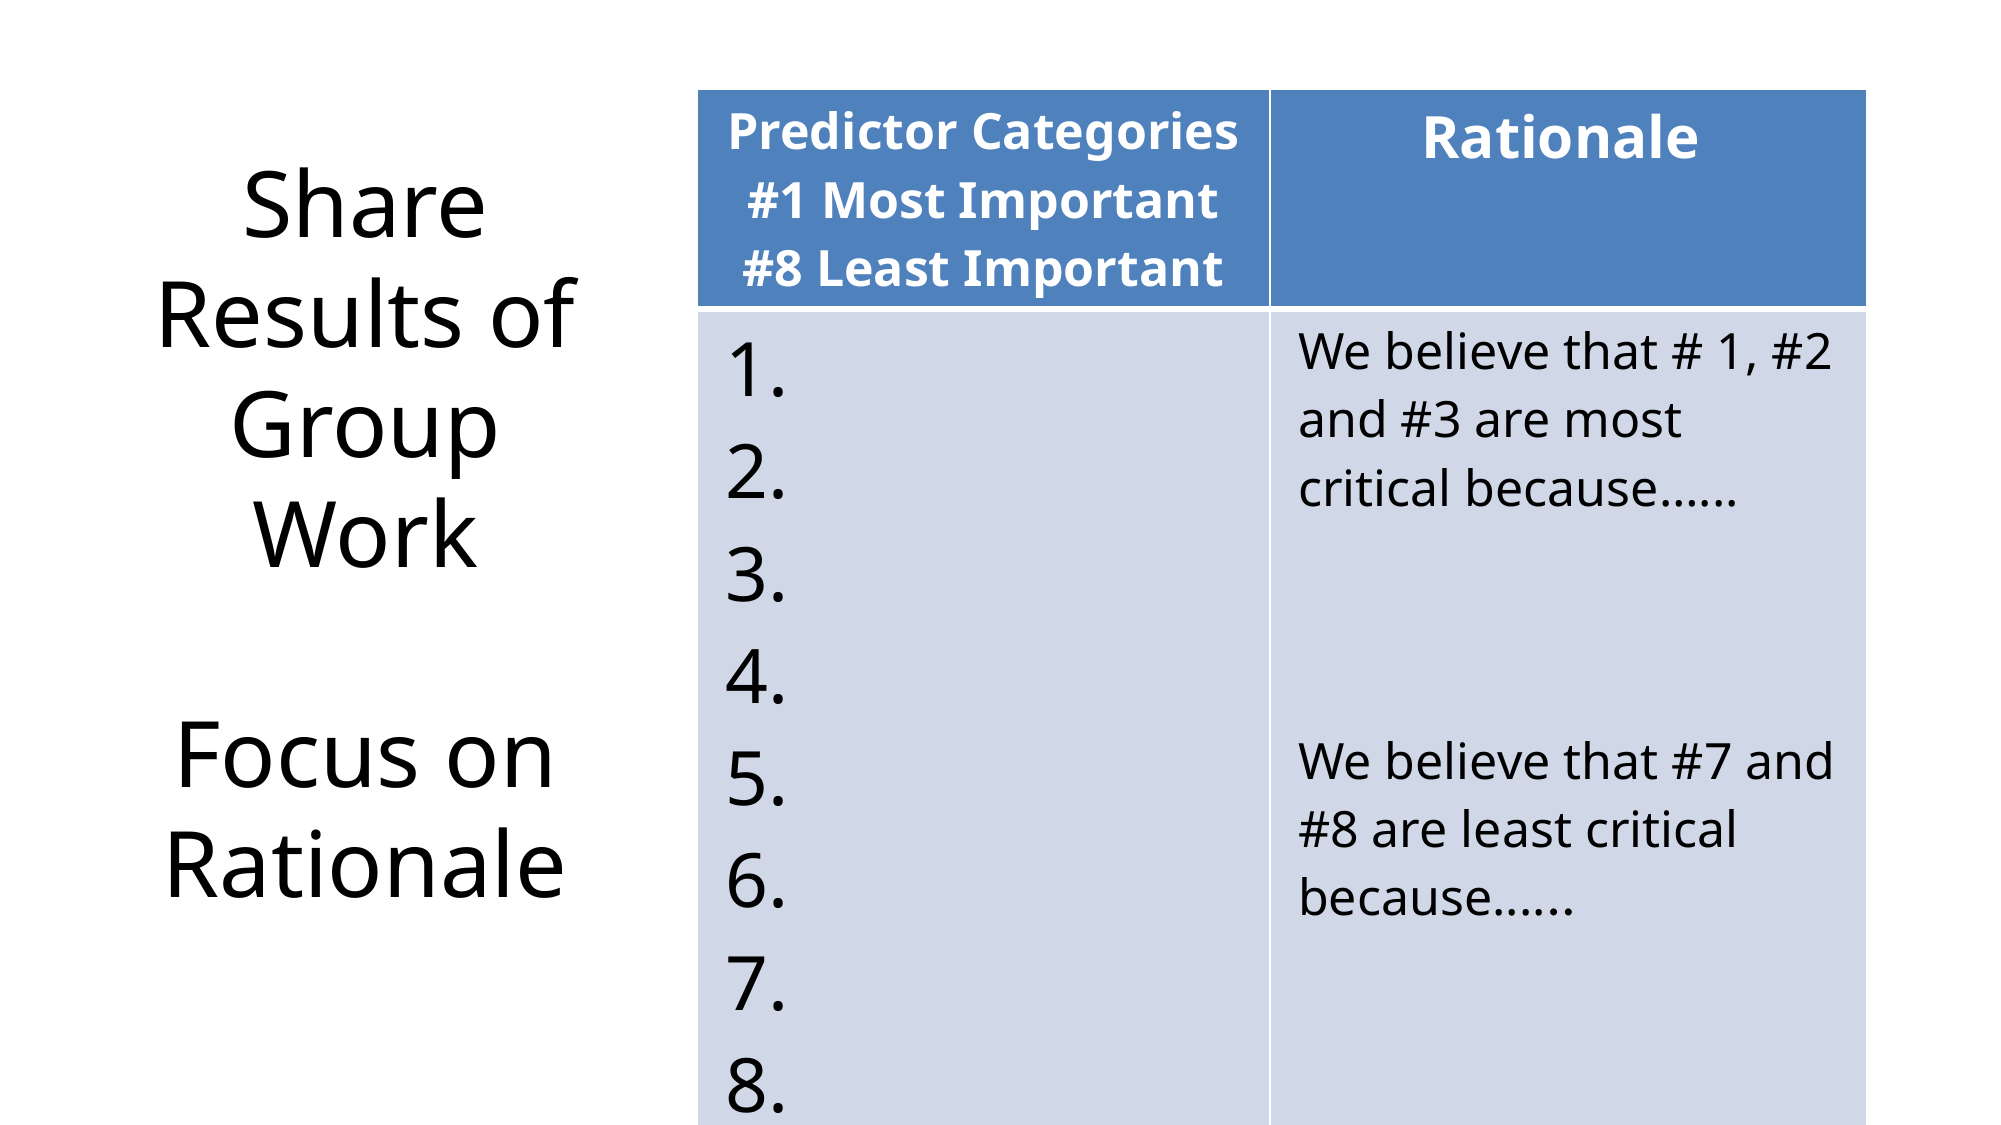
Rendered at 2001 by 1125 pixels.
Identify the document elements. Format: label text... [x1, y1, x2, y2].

title Share Results of Group Work Focus on Rationale [97, 491, 634, 571]
table_header Predictor Categories #1 Most Important #8 Least Important [698, 90, 1269, 306]
table_cell 1. 2. 3. 4. 5. 6. 7. 8. [698, 312, 1269, 1125]
table_cell We believe that # 1, #2 and #3 are most critical because…... We believe that #7 and #8 are least critical because...... [1271, 312, 1866, 1125]
table_header Rationale [1271, 90, 1866, 306]
